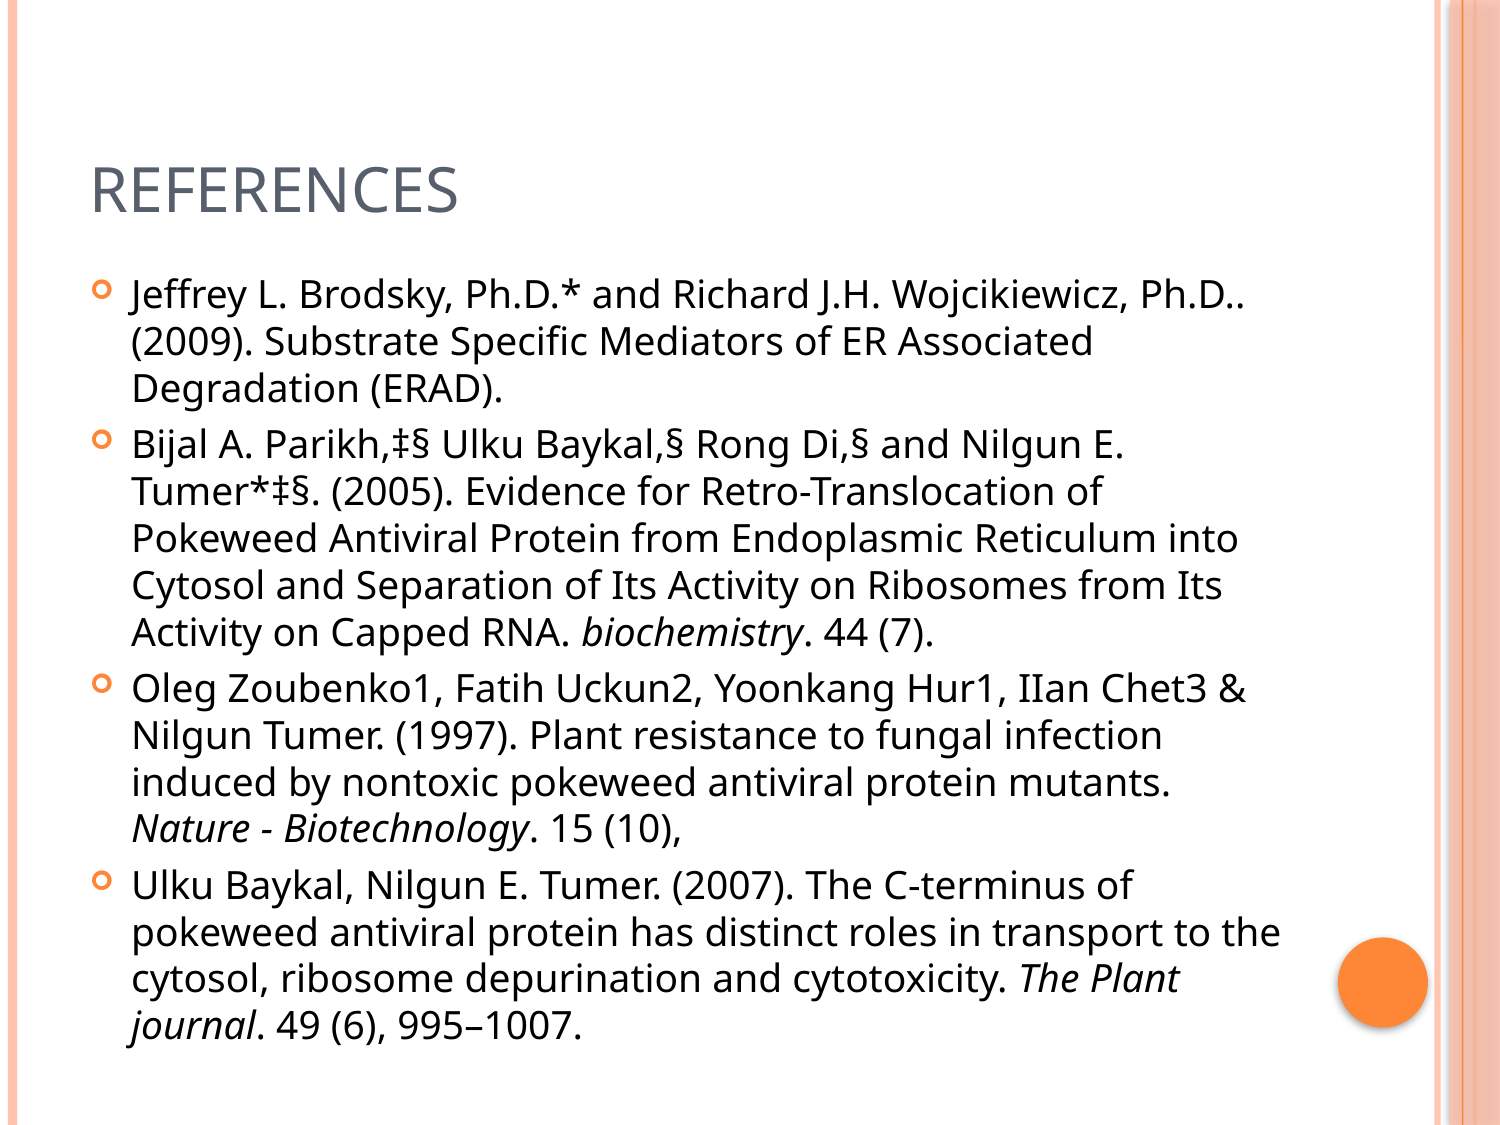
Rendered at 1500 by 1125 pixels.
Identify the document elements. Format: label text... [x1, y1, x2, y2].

list Jeffrey L. Brodsky, Ph.D.* and Richard J.H. Wojcikiewicz, Ph.D.. (2009). Substrate Specific Mediators of ER Associated Degradation (ERAD). Bijal A. Parikh,‡§ Ulku Baykal,§ Rong Di,§ and Nilgun E. Tumer*‡§. (2005). Evidence for Retro-Translocation of Pokeweed Antiviral Protein from Endoplasmic Reticulum into Cytosol and Separation of Its Activity on Ribosomes from Its Activity on Capped RNA. biochemistry. 44 (7). Oleg Zoubenko1, Fatih Uckun2, Yoonkang Hur1, IIan Chet3 & Nilgun Tumer. (1997). Plant resistance to fungal infection induced by nontoxic pokeweed antiviral protein mutants. Nature - Biotechnology. 15 (10), Ulku Baykal, Nilgun E. Tumer. (2007). The C-terminus of pokeweed antiviral protein has distinct roles in transport to the cytosol, ribosome depurination and cytotoxicity. The Plant journal. 49 (6), 995–1007. [75, 262, 1300, 1062]
title references [75, 45, 1300, 233]
